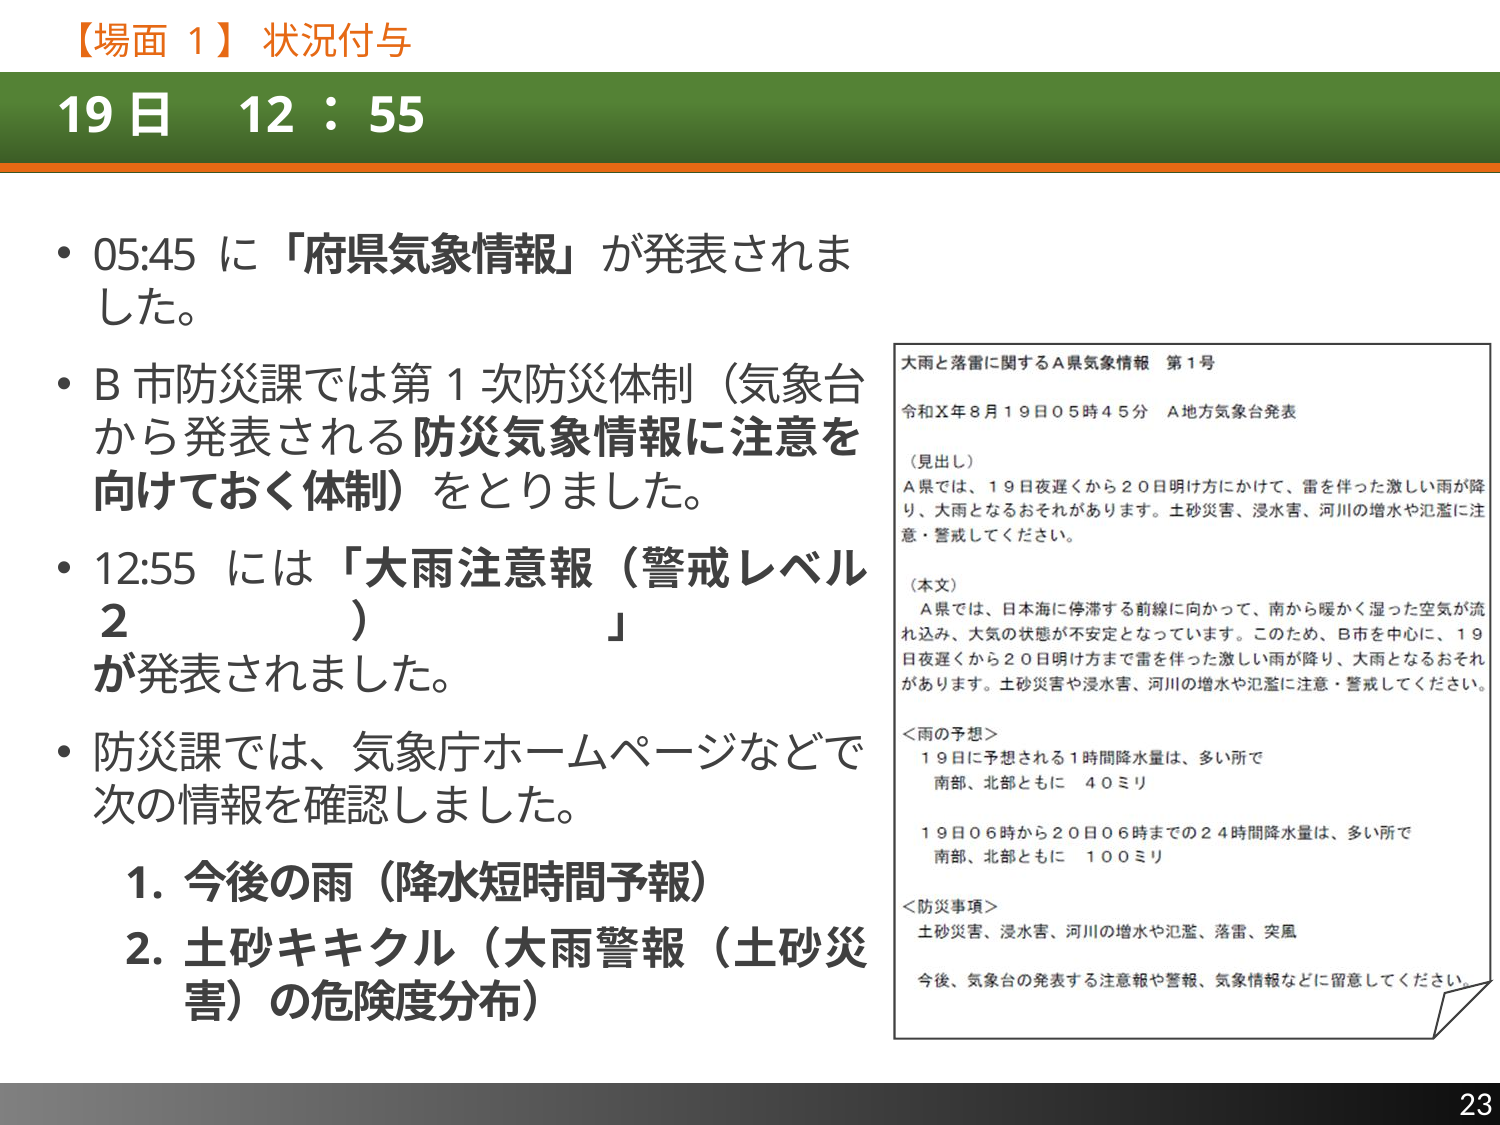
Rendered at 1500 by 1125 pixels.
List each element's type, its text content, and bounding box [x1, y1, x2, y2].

title 19日 12：55 [41, 60, 1336, 173]
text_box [894, 340, 1491, 1049]
slide_number 23 [1170, 1072, 1500, 1125]
list 【場面 1】 状況付与 [41, 14, 1336, 60]
text_box 05:45 に「府県気象情報」が発表されました。 B市防災課では第1次防災体制（気象台 から発表される防災気象情報に注意を 向けておく体制）をとりました。 12:55 には「大雨注意報（警戒レベル２）」 が発表されました。 防災課では、気象庁ホームページなどで 次の情報を確認しました。 今後の雨（降水短時間予報） 土砂キキクル（大雨警報（土砂災害）の危険度分布） [41, 218, 883, 1046]
